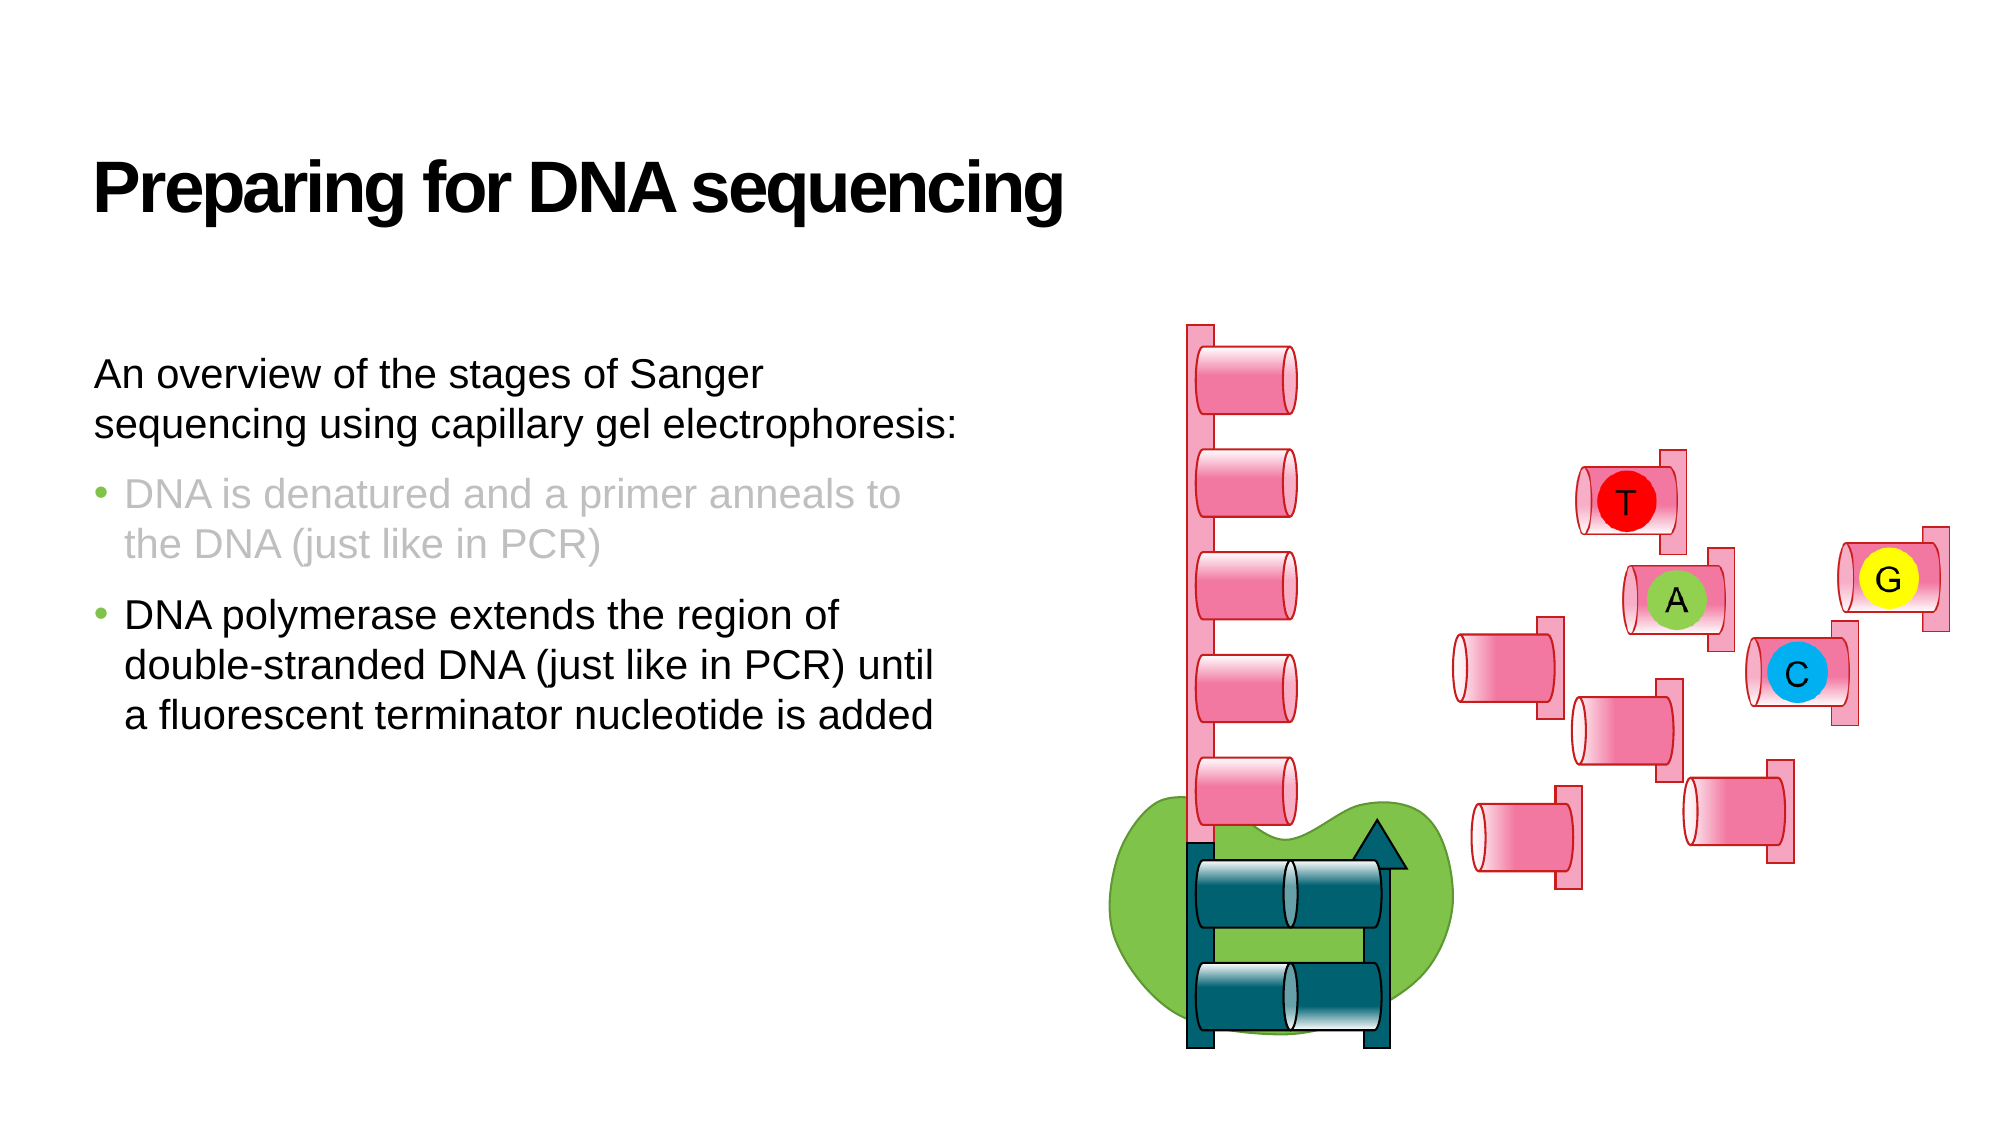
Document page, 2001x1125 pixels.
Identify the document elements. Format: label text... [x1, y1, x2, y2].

text_box [1108, 796, 1186, 1020]
text_box An overview of the stages of Sanger sequencing using capillary gel electrophoresis: DNA is denatured and a primer anneals to the DNA (just like in PCR) DNA polymerase extends the region of double-stranded DNA (just like in PCR) until a fluorescent terminator nucleotide is added [78, 331, 984, 1080]
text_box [1283, 819, 1407, 1048]
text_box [1475, 782, 1579, 893]
text_box [1329, 801, 1454, 990]
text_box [1687, 756, 1791, 867]
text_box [1456, 612, 1560, 724]
picture [1575, 449, 1735, 653]
picture [1745, 526, 1950, 726]
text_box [1575, 675, 1679, 787]
title Preparing for DNA sequencing [77, 156, 1922, 313]
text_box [1186, 324, 1297, 842]
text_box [1186, 842, 1283, 1048]
